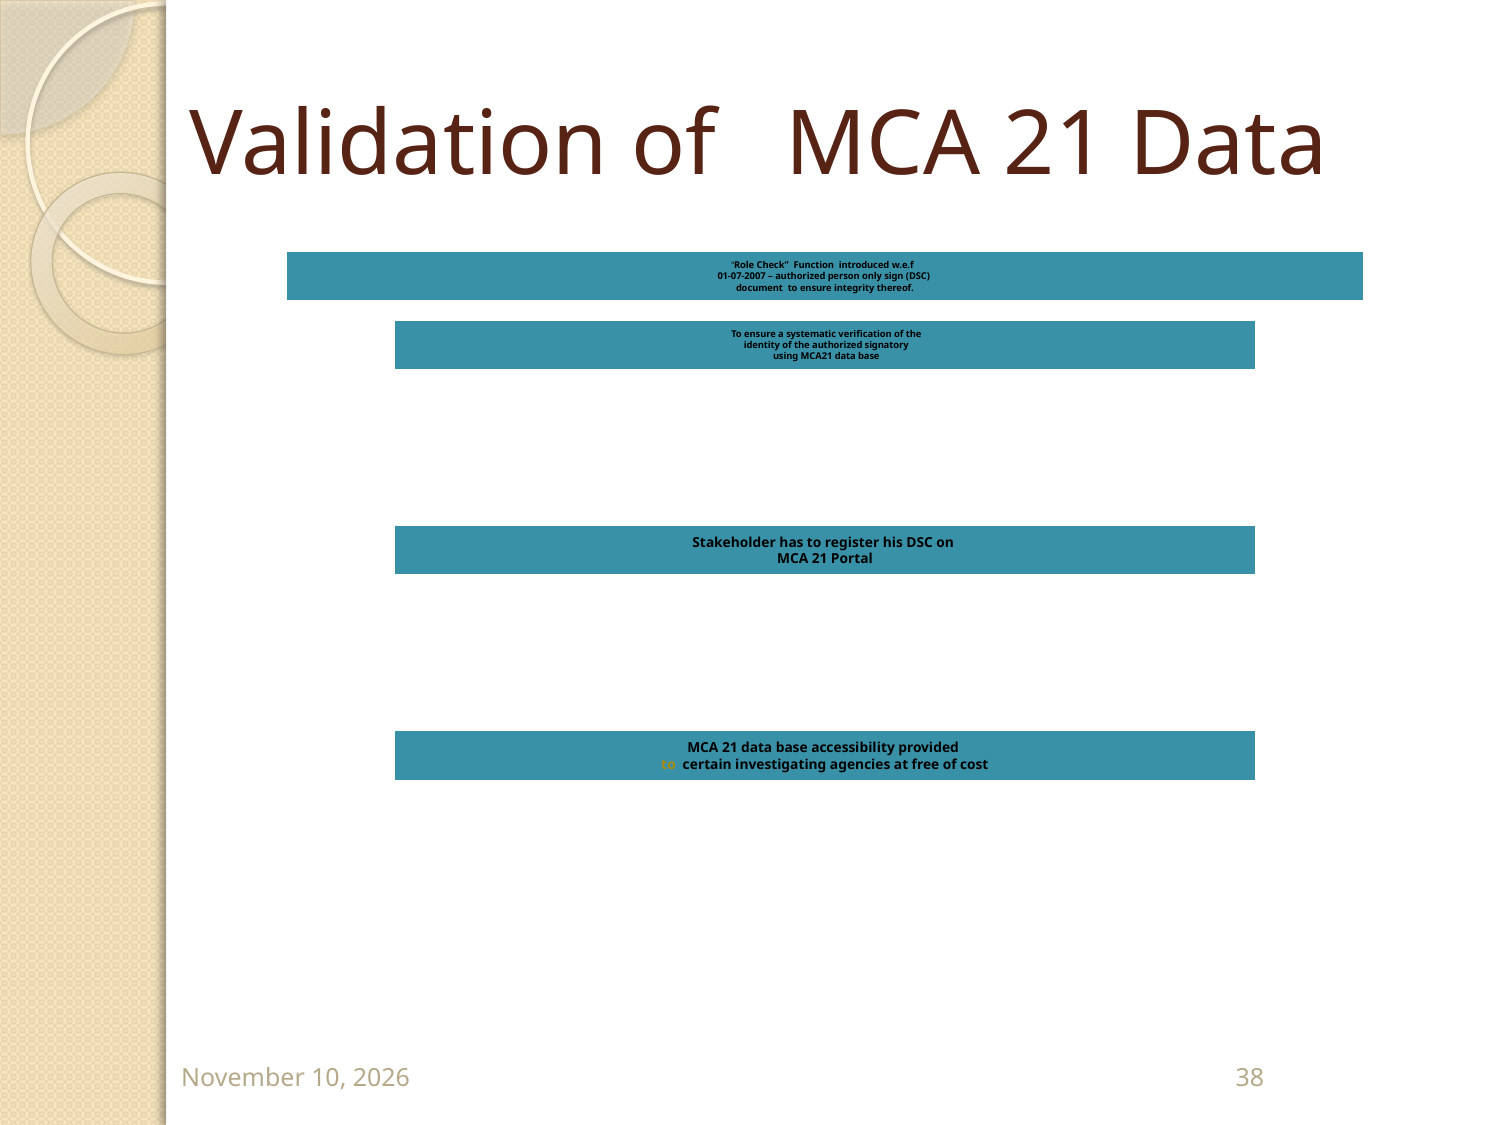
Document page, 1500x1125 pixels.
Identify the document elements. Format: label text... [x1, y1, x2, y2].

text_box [149, 249, 1500, 988]
title Validation of MCA 21 Data [174, 45, 1500, 233]
slide_number 38 [1074, 1042, 1425, 1103]
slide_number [75, 1042, 425, 1103]
